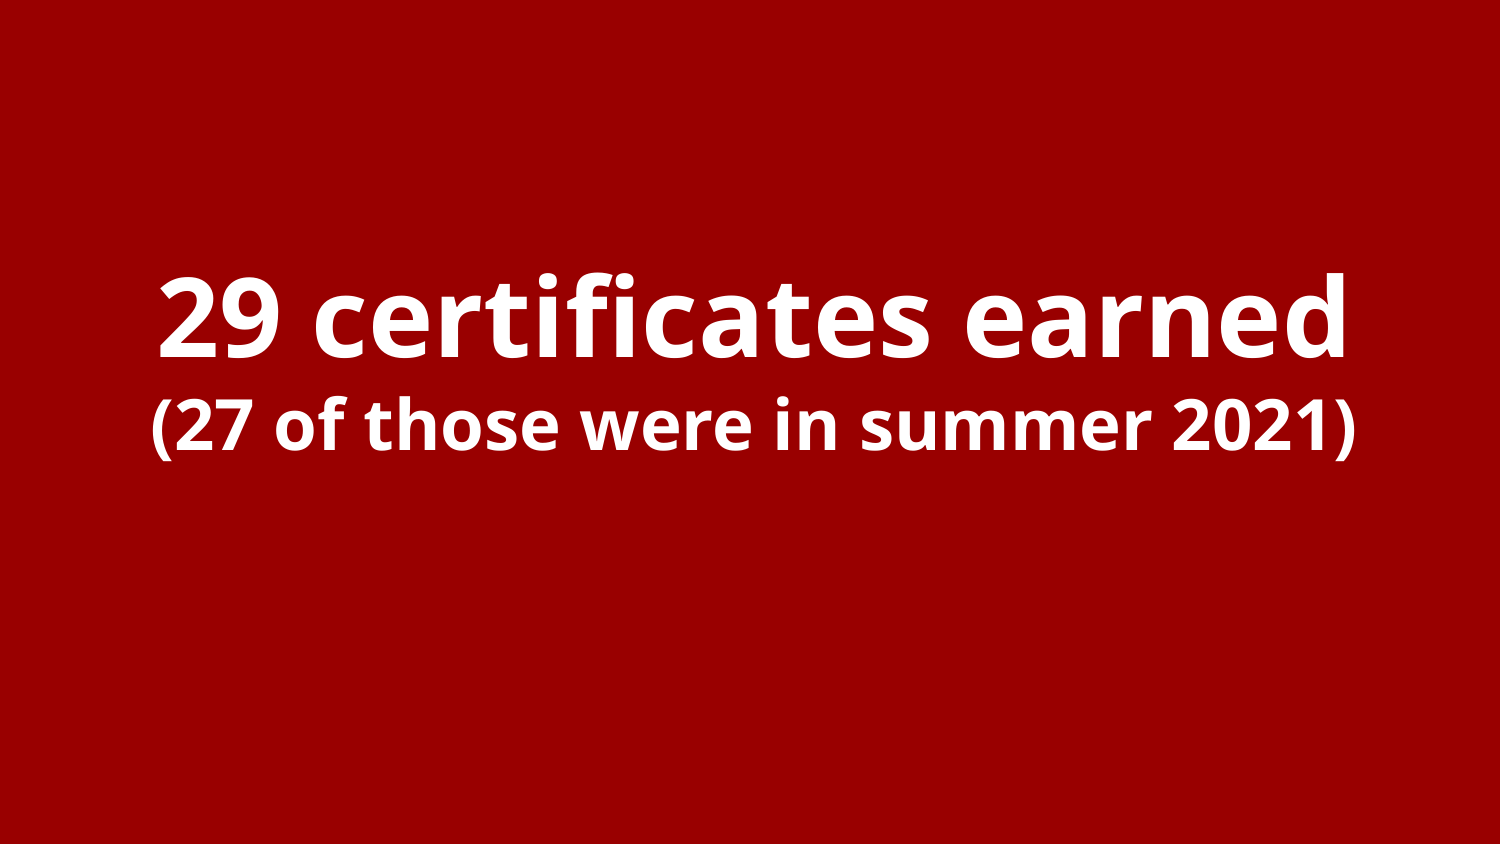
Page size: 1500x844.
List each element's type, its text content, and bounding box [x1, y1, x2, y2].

title 29 certificates earned (27 of those were in summer 2021) [80, 86, 1429, 758]
